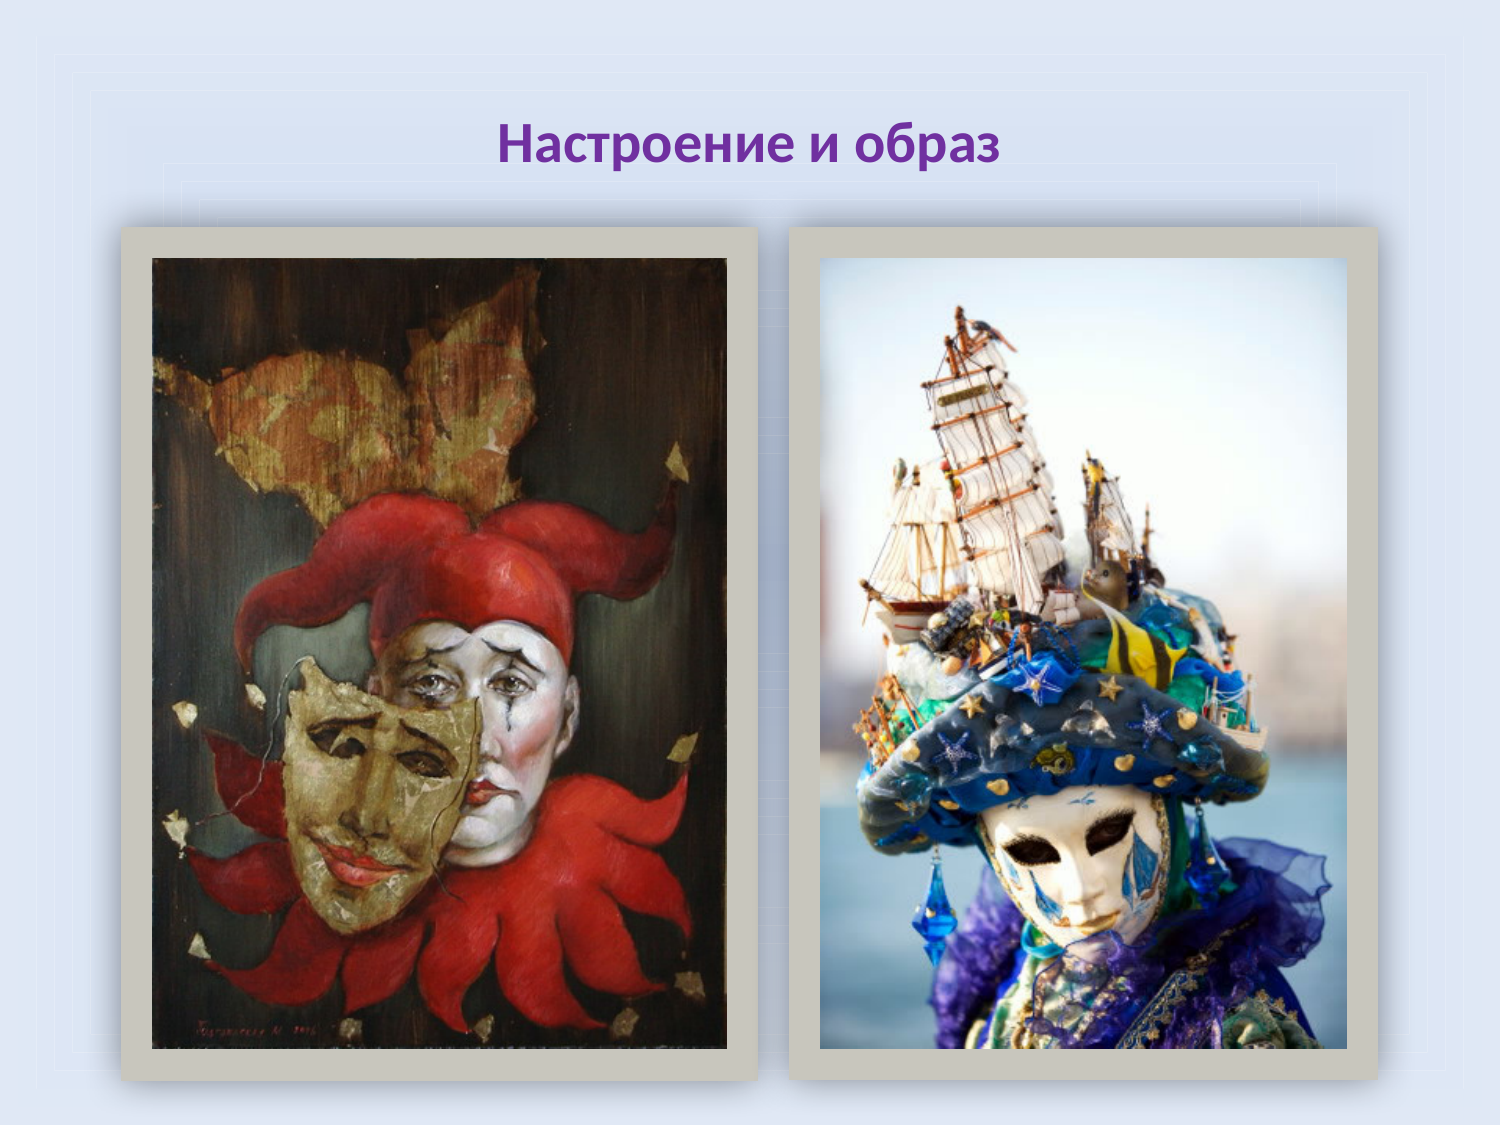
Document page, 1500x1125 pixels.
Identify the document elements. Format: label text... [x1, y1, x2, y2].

picture [820, 257, 1348, 1050]
title Настроение и образ [75, 45, 1425, 233]
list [152, 257, 727, 1050]
